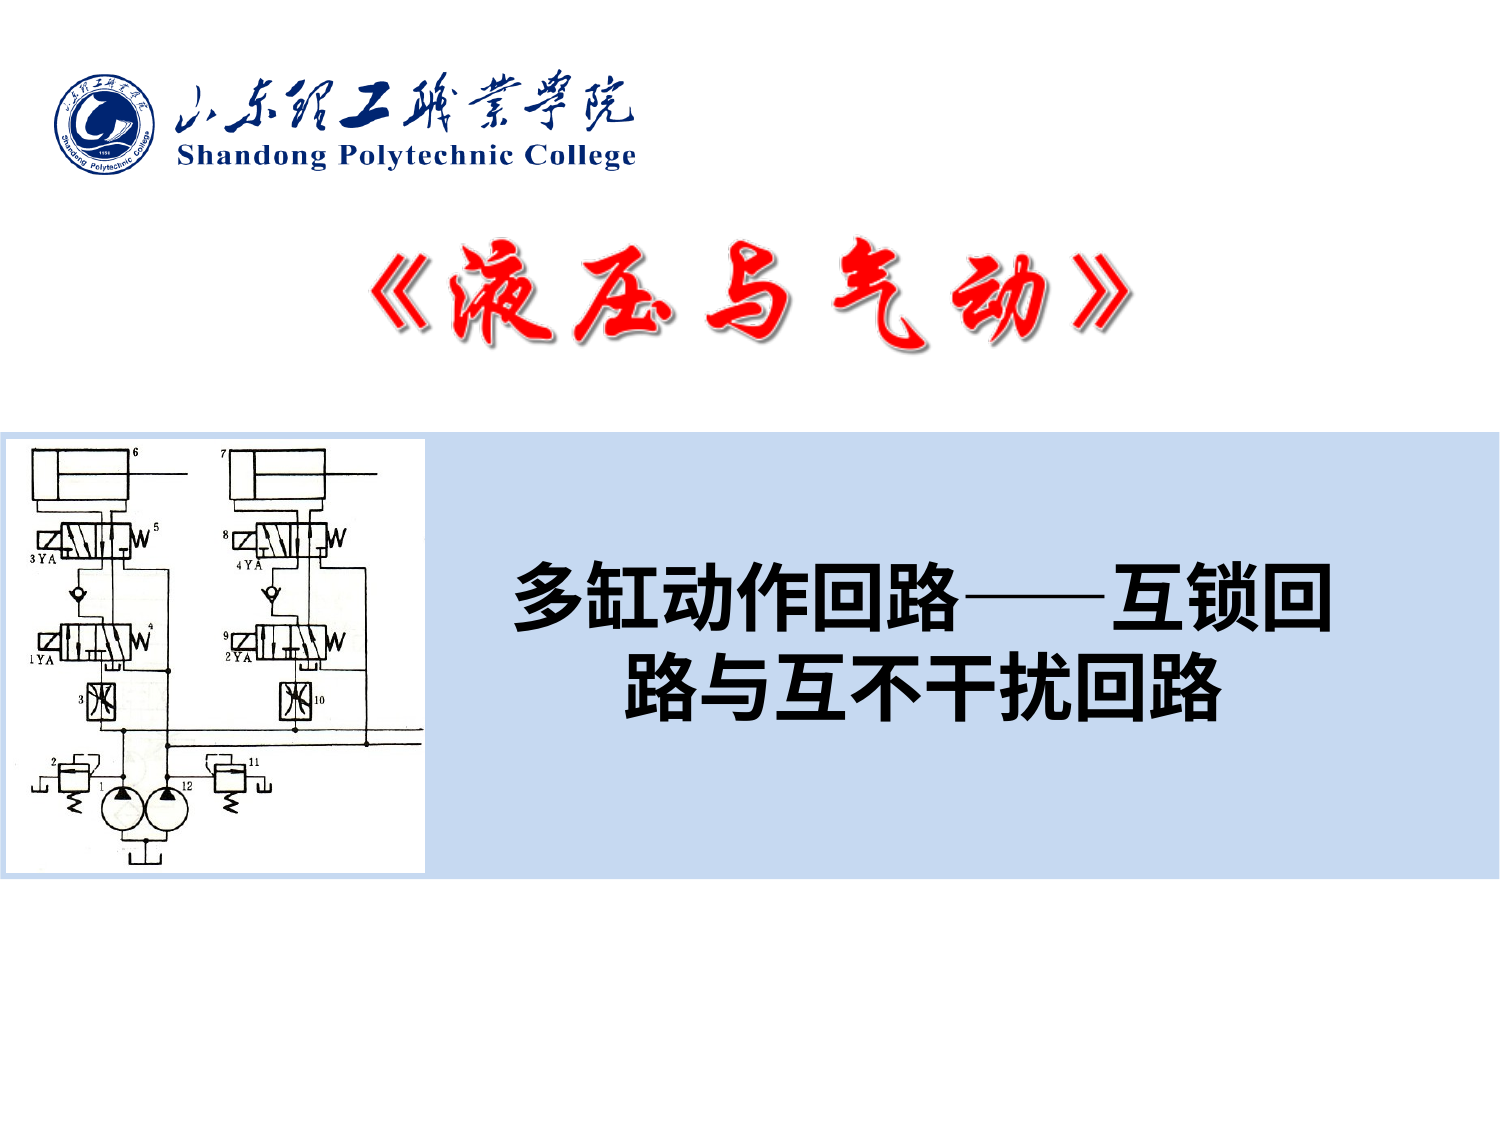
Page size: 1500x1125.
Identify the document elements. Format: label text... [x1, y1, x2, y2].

text_box 多缸动作回路——互锁回路与互不干扰回路 [467, 543, 1379, 739]
picture [311, 219, 1189, 388]
picture [5, 439, 425, 873]
picture [54, 69, 635, 175]
